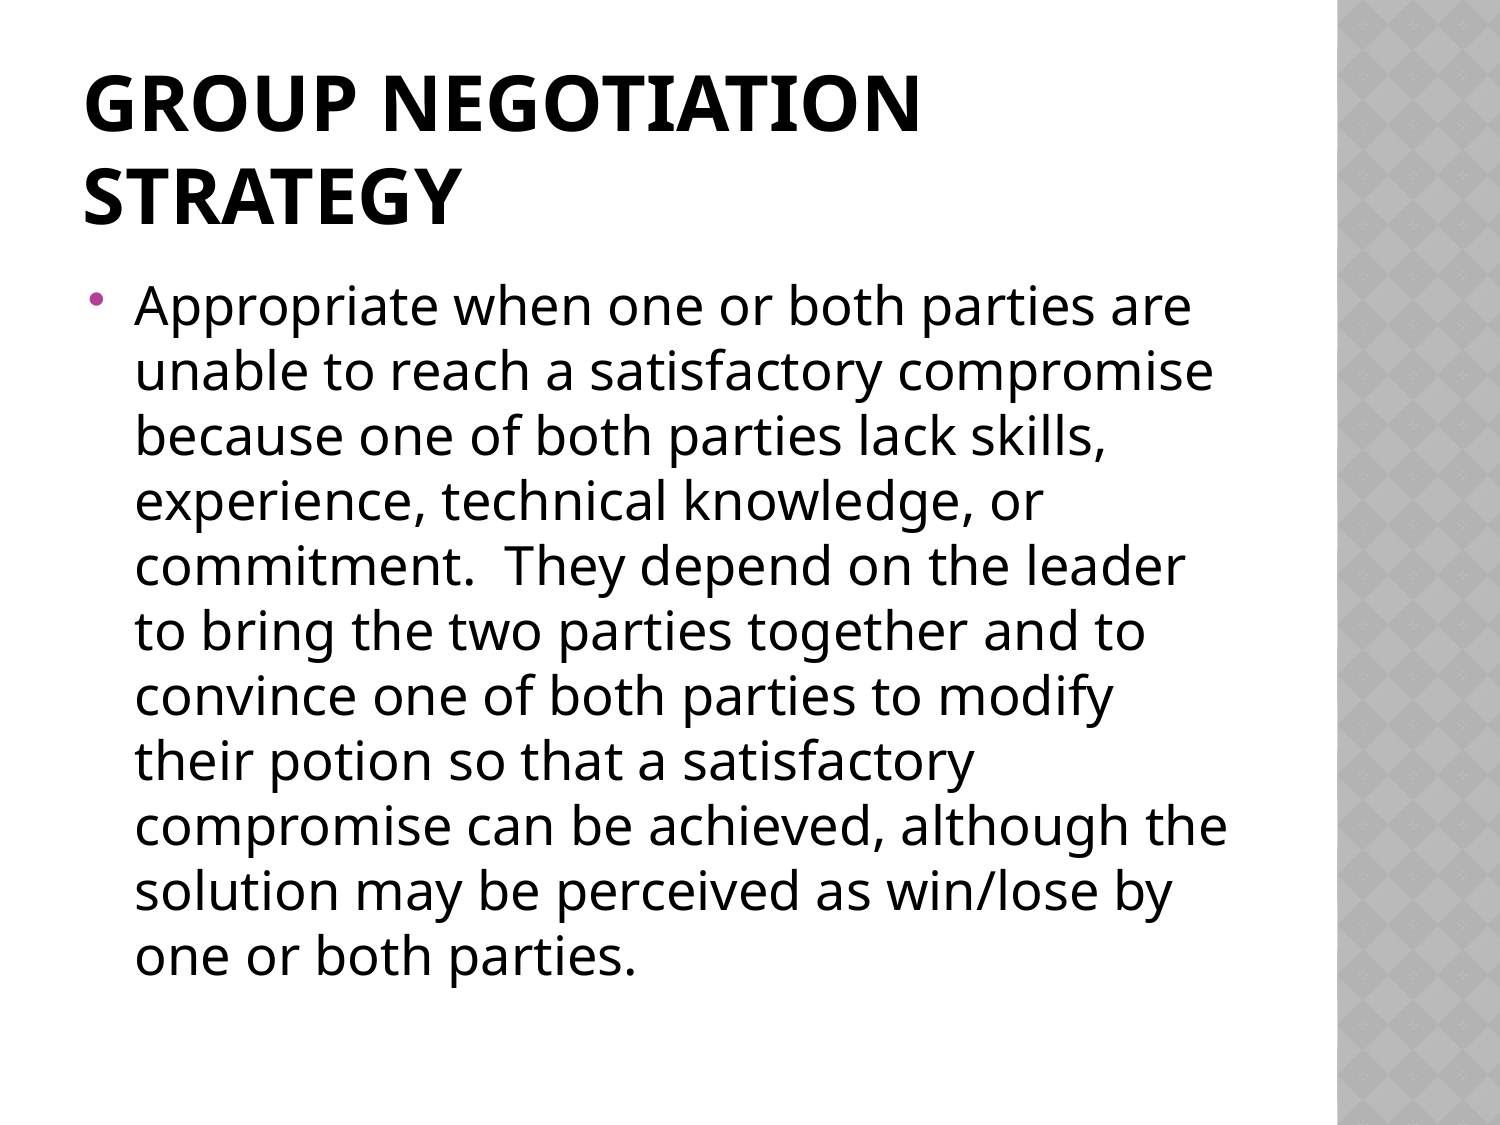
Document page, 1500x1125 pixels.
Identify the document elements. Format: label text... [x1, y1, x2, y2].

list Appropriate when one or both parties are unable to reach a satisfactory compromise because one of both parties lack skills, experience, technical knowledge, or commitment. They depend on the leader to bring the two parties together and to convince one of both parties to modify their potion so that a satisfactory compromise can be achieved, although the solution may be perceived as win/lose by one or both parties. [75, 264, 1263, 1059]
title Group negotiation strategy [75, 52, 1263, 240]
